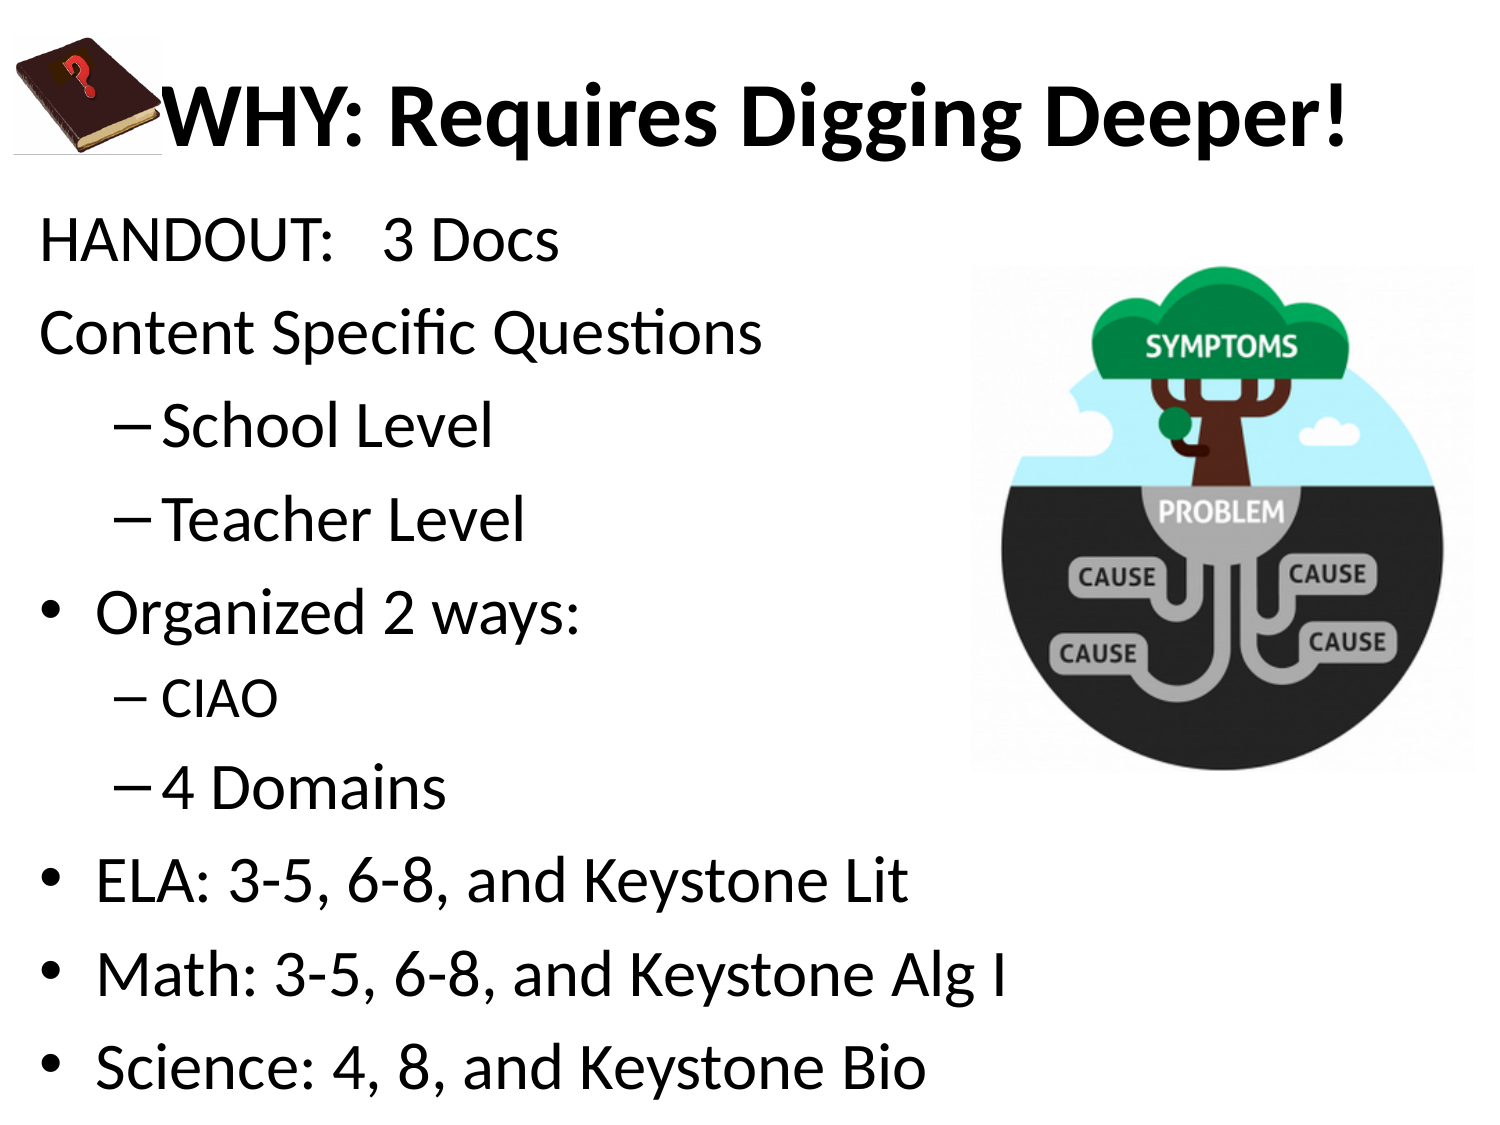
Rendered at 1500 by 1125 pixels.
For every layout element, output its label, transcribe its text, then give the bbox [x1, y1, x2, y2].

list HANDOUT: 3 Docs Content Specific Questions School Level Teacher Level Organized 2 ways: CIAO 4 Domains ELA: 3-5, 6-8, and Keystone Lit Math: 3-5, 6-8, and Keystone Alg I Science: 4, 8, and Keystone Bio [24, 187, 1138, 930]
title WHY: Requires Digging Deeper! [166, 45, 1475, 175]
picture [971, 262, 1475, 779]
picture [5, 0, 162, 188]
